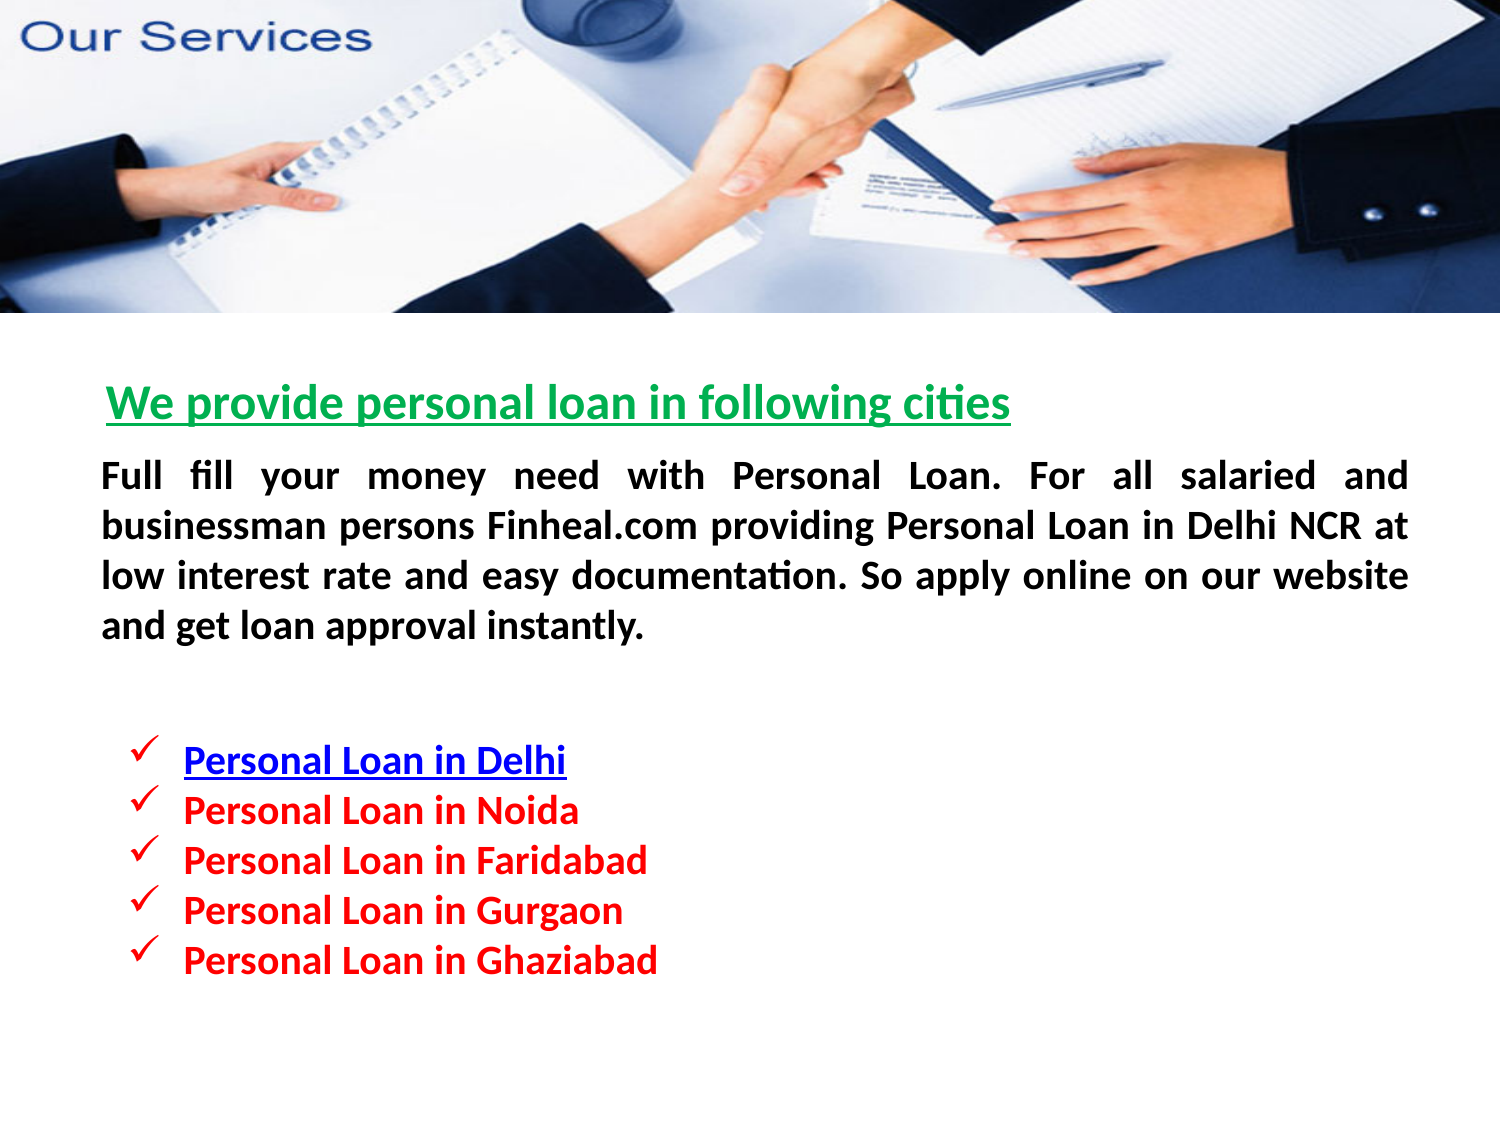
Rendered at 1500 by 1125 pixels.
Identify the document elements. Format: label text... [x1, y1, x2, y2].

text_box Personal Loan in Delhi Personal Loan in Noida Personal Loan in Faridabad Personal Loan in Gurgaon Personal Loan in Ghaziabad [112, 725, 1250, 990]
text_box We provide personal loan in following cities [90, 362, 1027, 438]
text_box Full fill your money need with Personal Loan. For all salaried and businessman persons Finheal.com providing Personal Loan in Delhi NCR at low interest rate and easy documentation. So apply online on our website and get loan approval instantly. [86, 440, 1425, 655]
picture [0, 0, 1500, 313]
